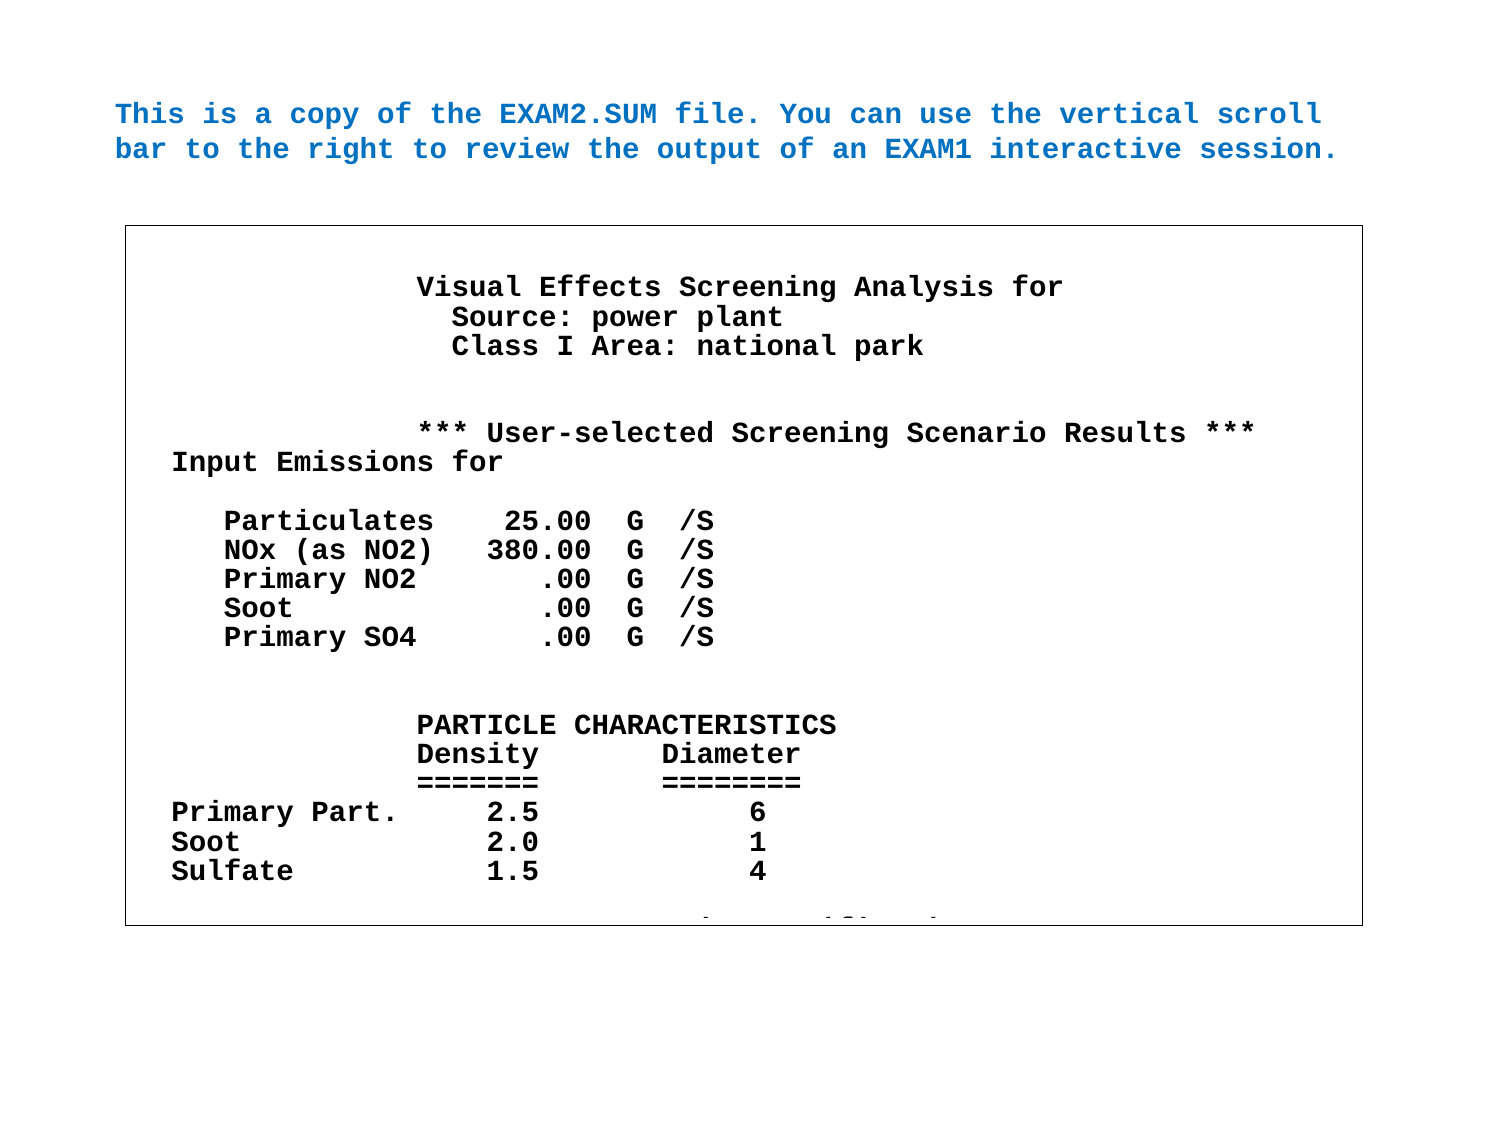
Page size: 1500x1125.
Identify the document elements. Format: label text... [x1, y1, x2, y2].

text_box This is a copy of the EXAM2.SUM file. You can use the vertical scroll bar to the right to review the output of an EXAM1 interactive session. [99, 87, 1400, 173]
